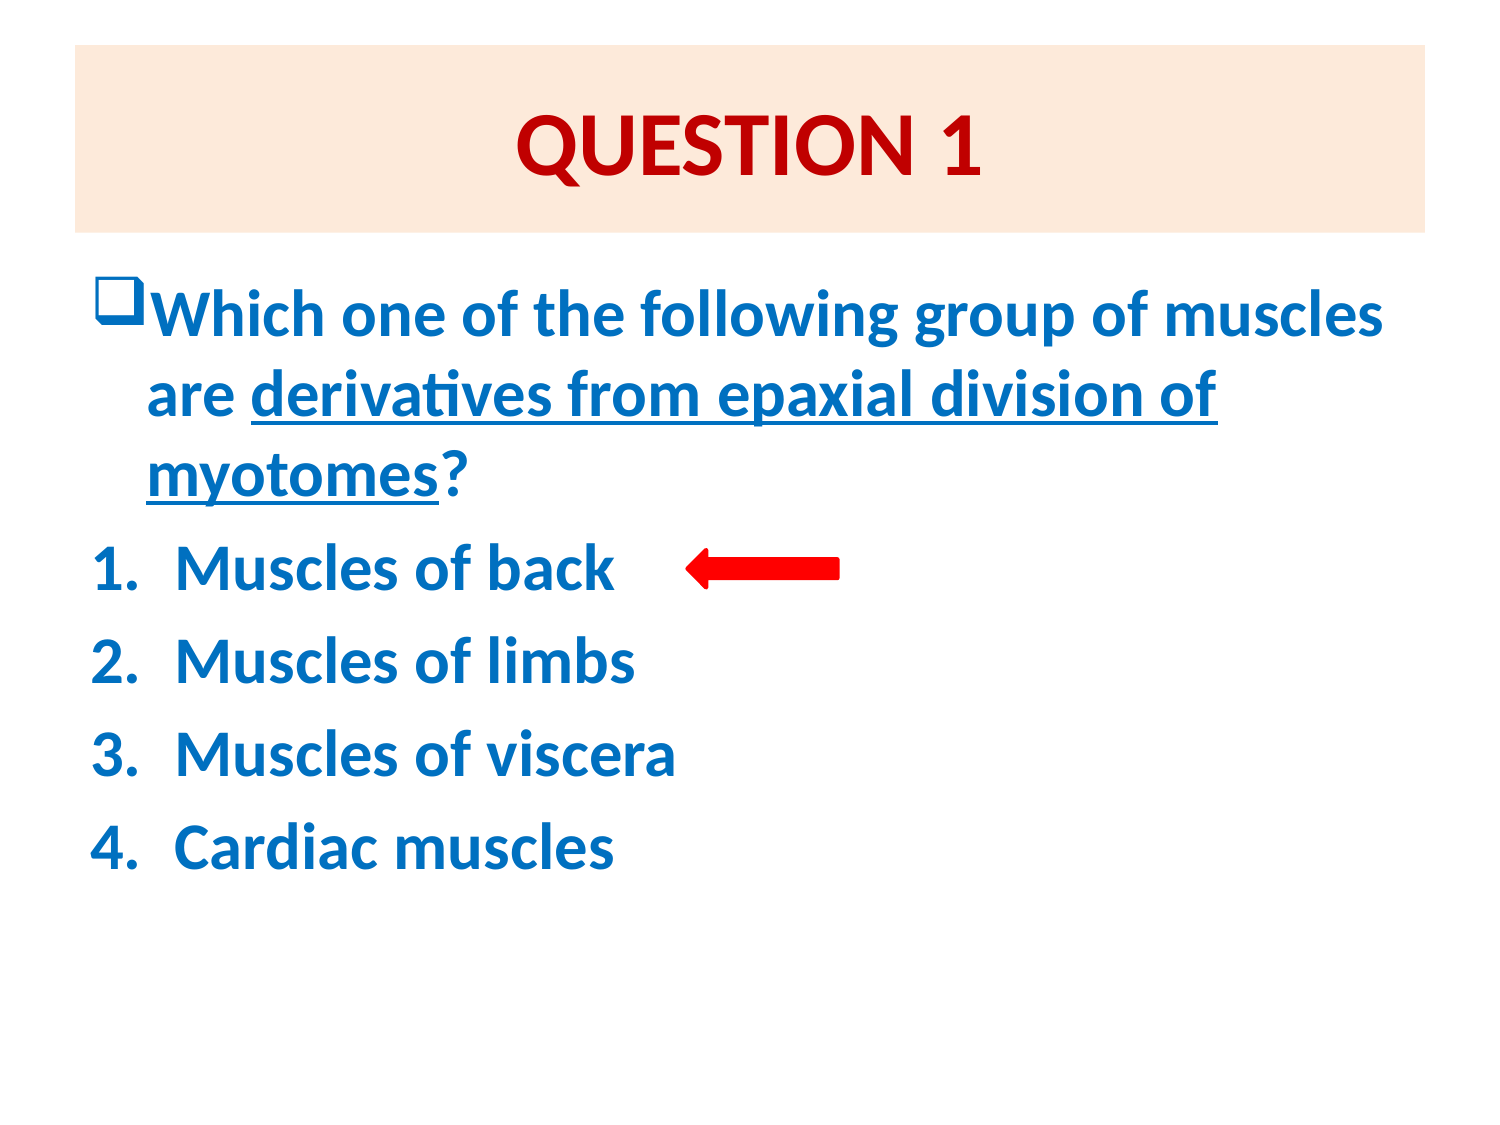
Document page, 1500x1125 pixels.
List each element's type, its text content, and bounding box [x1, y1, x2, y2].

title QUESTION 1 [75, 45, 1425, 233]
list Which one of the following group of muscles are derivatives from epaxial division of myotomes? Muscles of back Muscles of limbs Muscles of viscera Cardiac muscles [75, 262, 1425, 1005]
text_box [685, 548, 840, 590]
